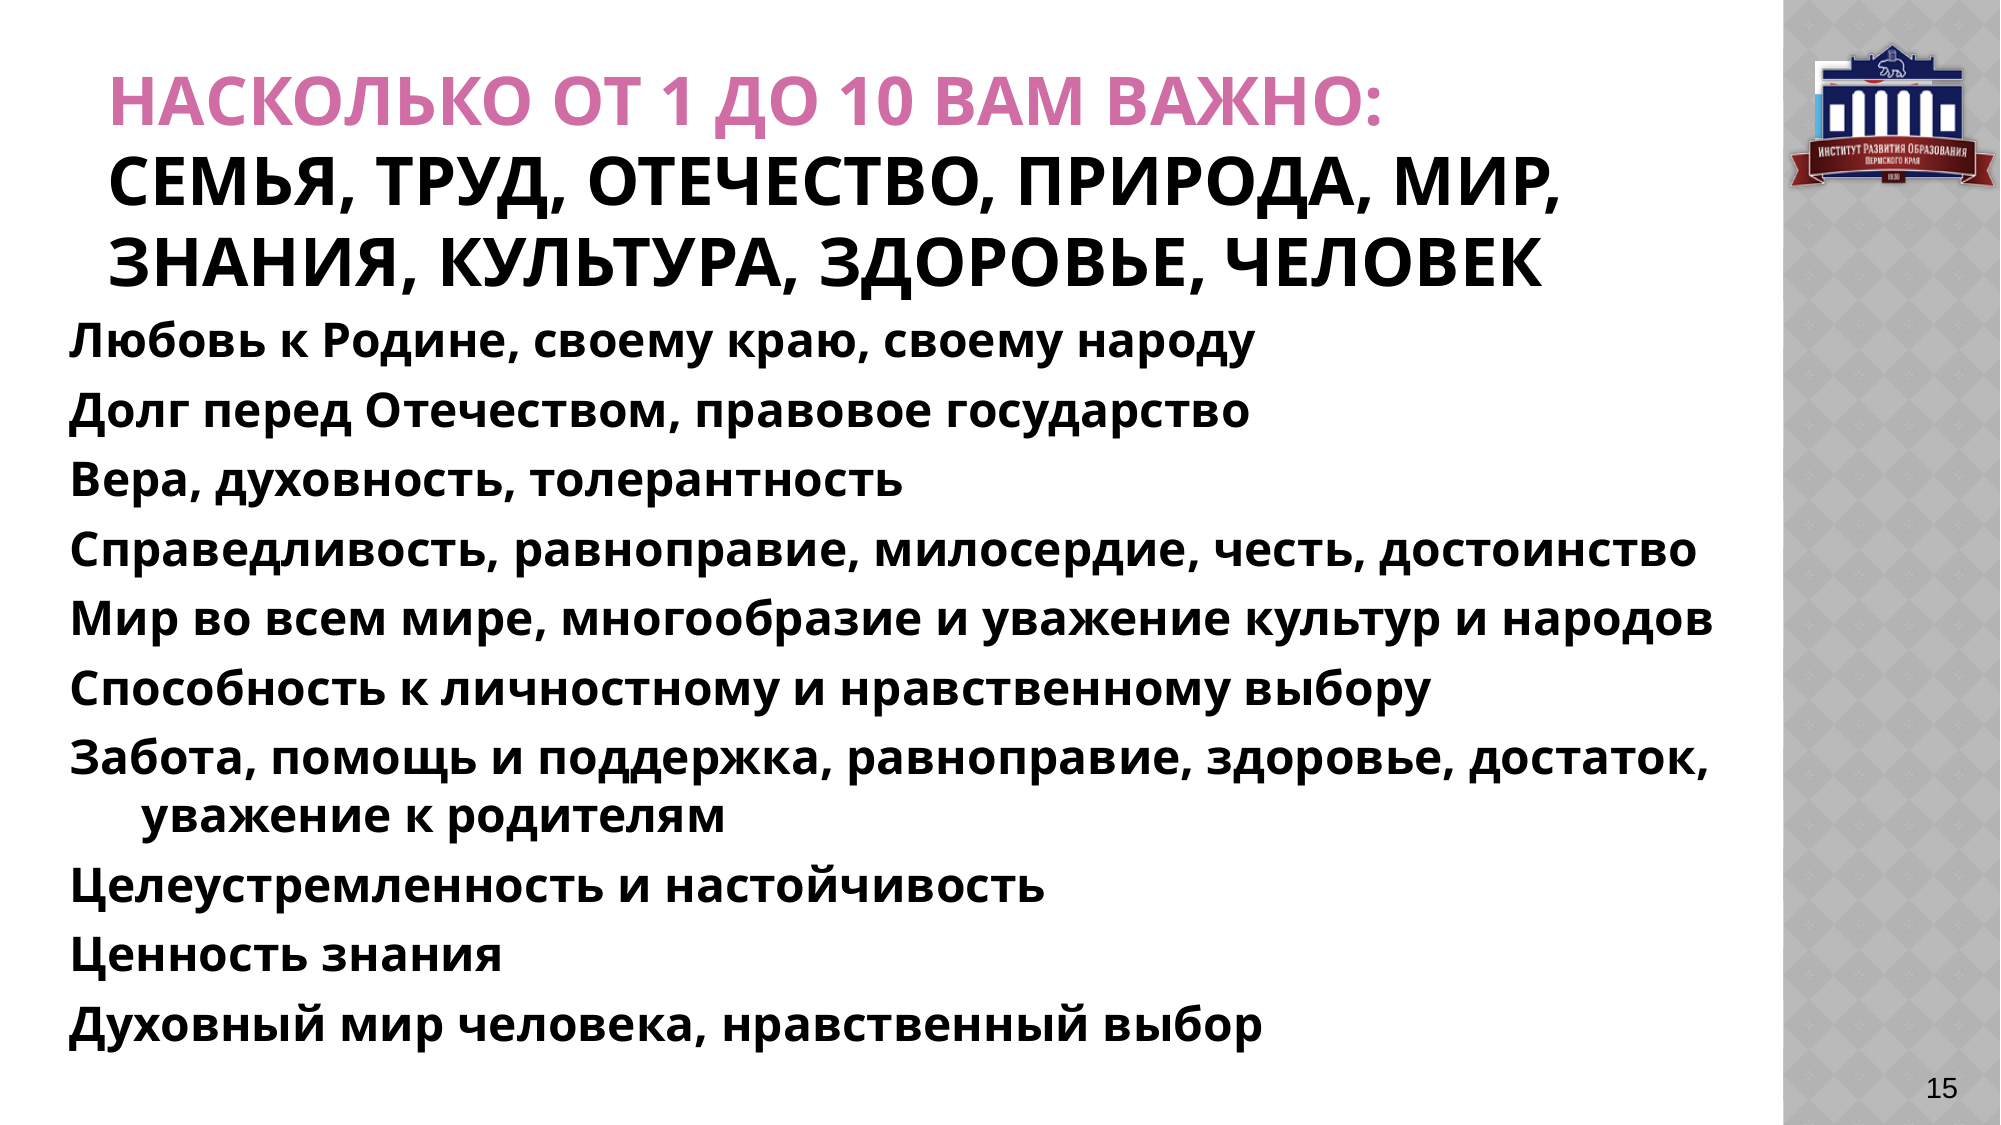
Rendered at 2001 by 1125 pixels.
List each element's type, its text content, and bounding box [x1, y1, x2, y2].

title Насколько от 1 до 10 Вам важно: семья, труд, отечество, природа, мир, знания, культура, здоровье, человек [99, 52, 1684, 300]
picture [1784, 38, 2000, 194]
list Любовь к Родине, своему краю, своему народу Долг перед Отечеством, правовое государство Вера, духовность, толерантность Справедливость, равноправие, милосердие, честь, достоинство Мир во всем мире, многообразие и уважение культур и народов Способность к личностному и нравственному выбору Забота, помощь и поддержка, равноправие, здоровье, достаток, уважение к родителям Целеустремленность и настойчивость Ценность знания Духовный мир человека, нравственный выбор [55, 302, 1777, 1071]
